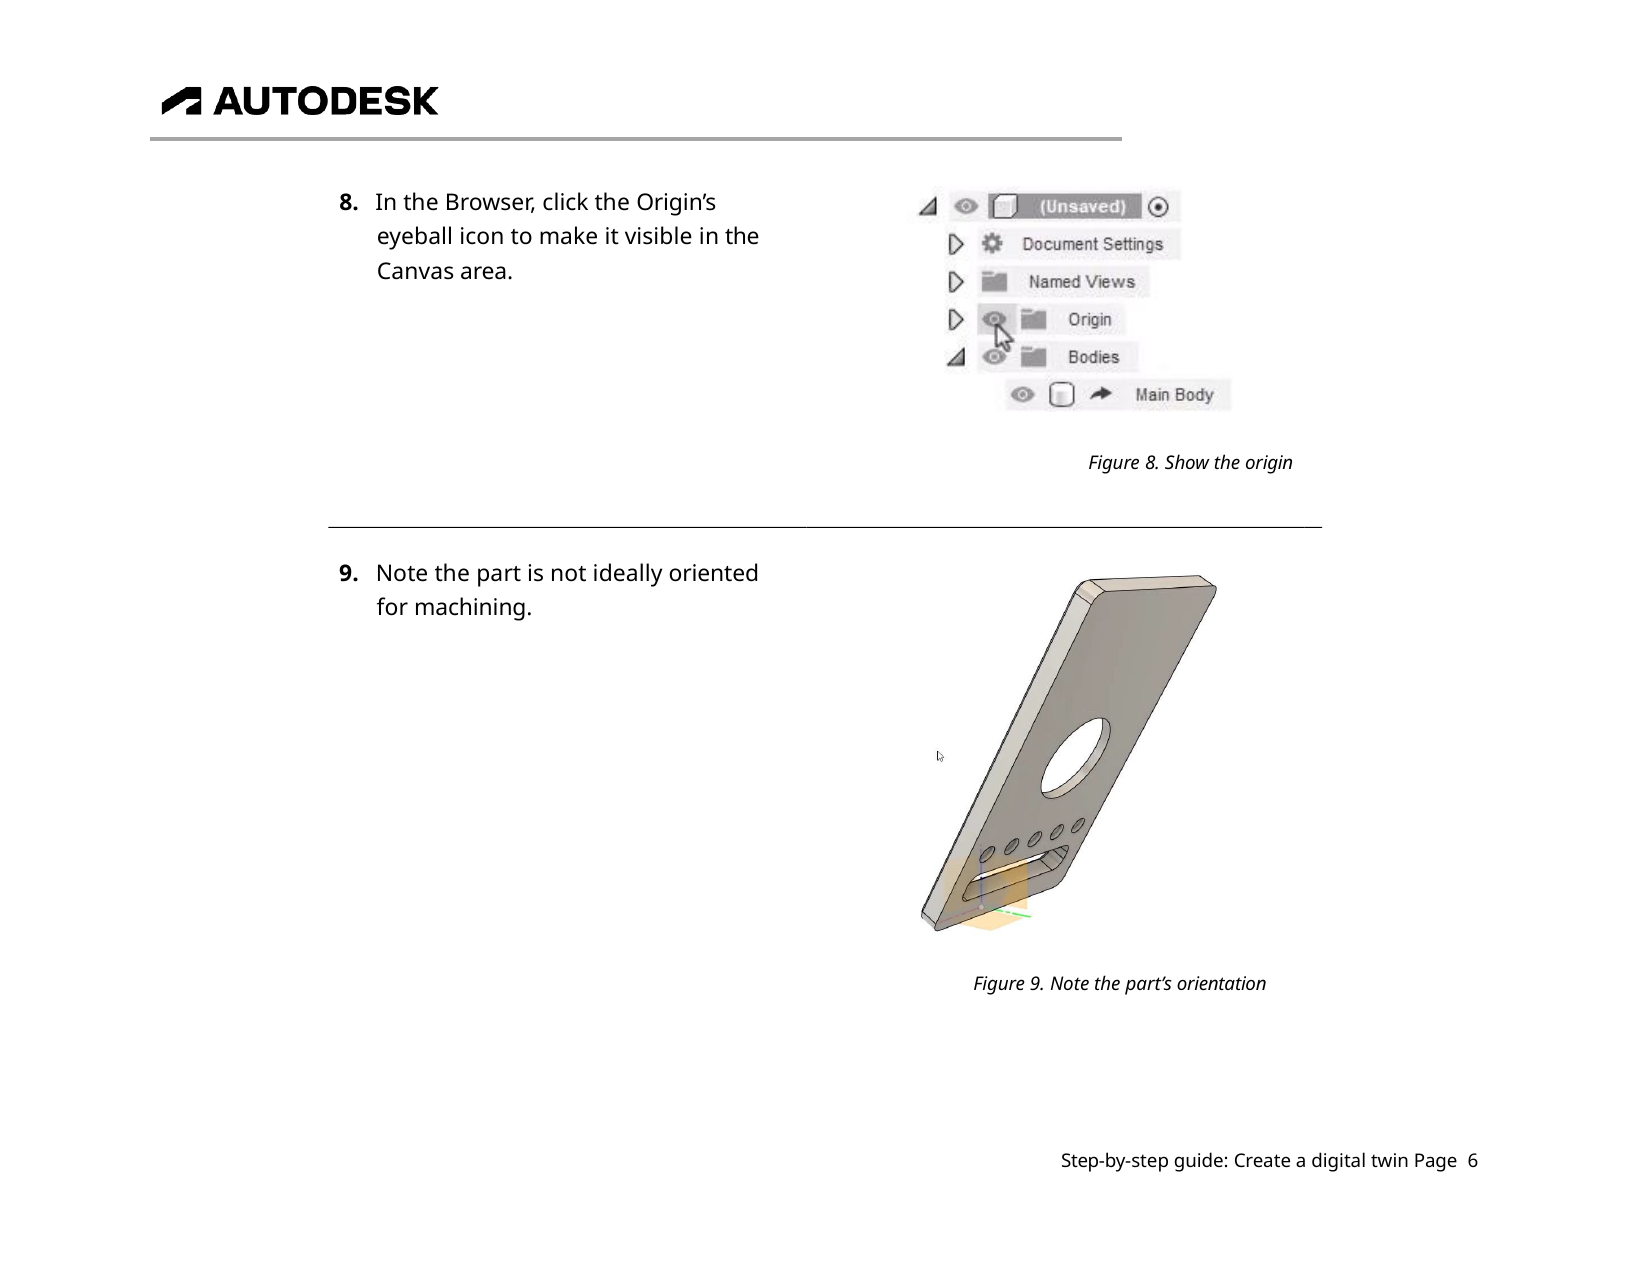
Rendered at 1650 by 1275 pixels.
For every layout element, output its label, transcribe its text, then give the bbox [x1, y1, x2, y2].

slide_number Step-by-step guide: Create a digital twin Page 20 [1059, 1145, 1509, 1275]
text_box Figure 9. Note the part’s orientation [971, 969, 1294, 995]
text_box Figure 8. Show the origin [1086, 448, 1313, 473]
text_box 9. Note the part is not ideally oriented for machining. [337, 549, 766, 621]
text_box 8. In the Browser, click the Origin’s eyeball icon to make it visible in the Canvas area. [337, 178, 769, 284]
picture [907, 186, 1233, 412]
picture [161, 86, 439, 115]
picture [920, 557, 1227, 936]
